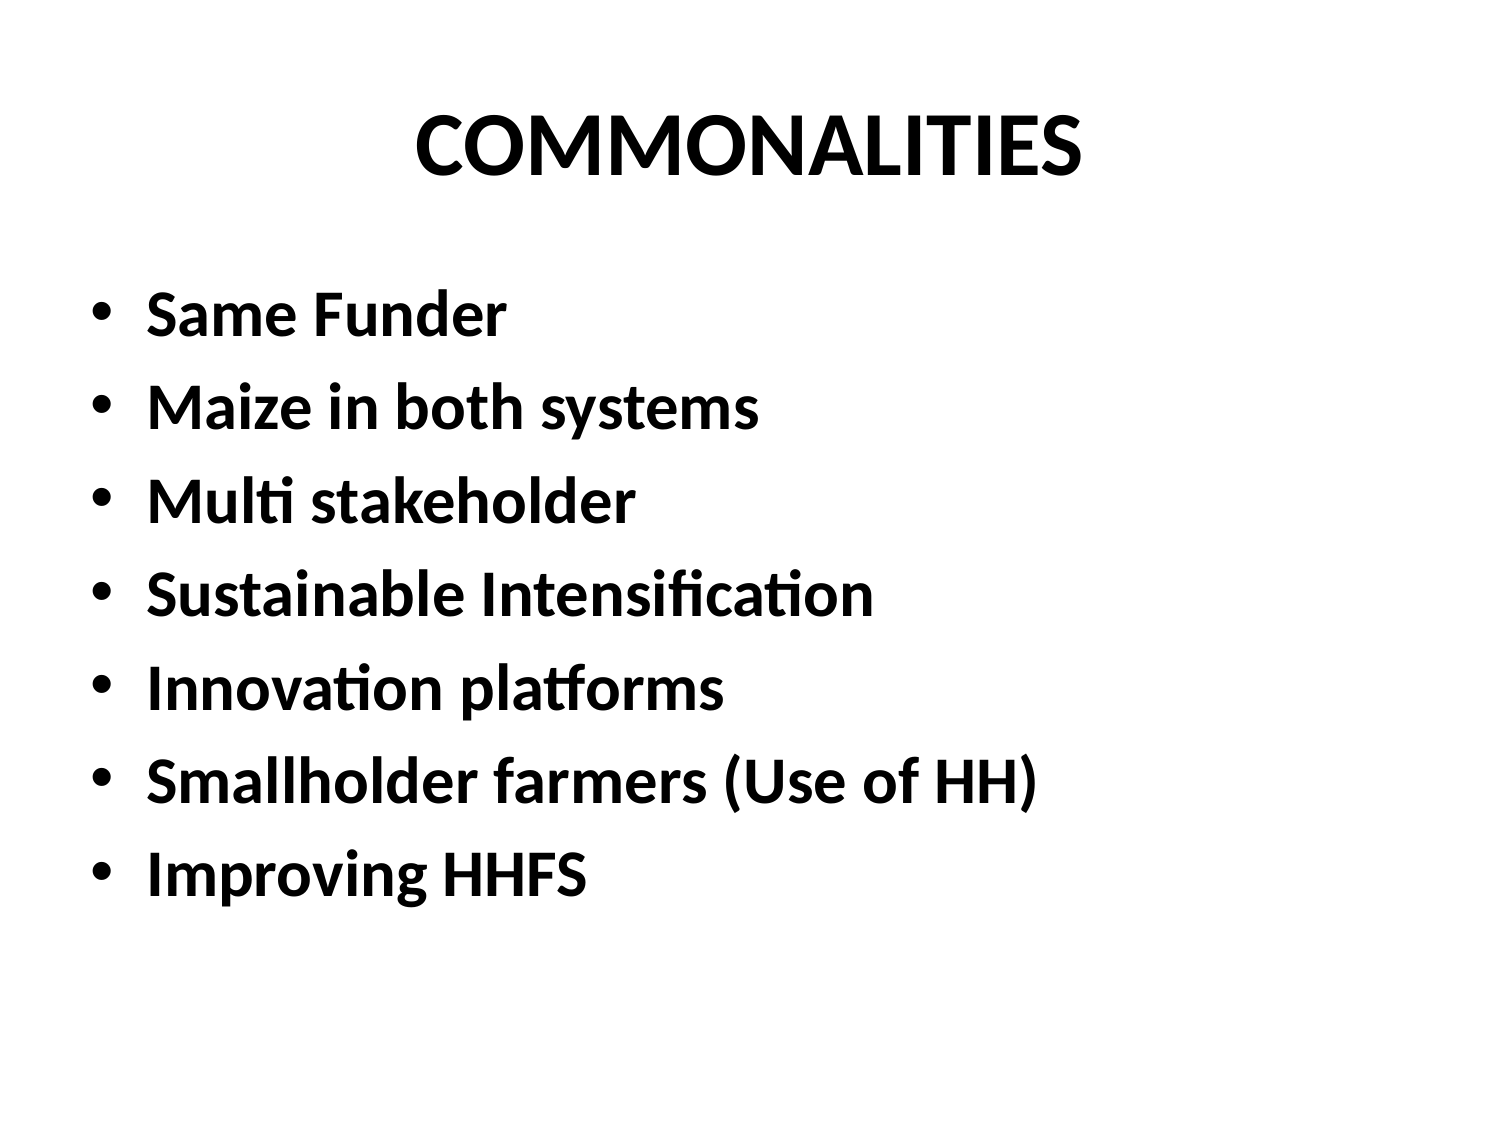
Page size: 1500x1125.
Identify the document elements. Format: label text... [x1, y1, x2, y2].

list Same Funder Maize in both systems Multi stakeholder Sustainable Intensification Innovation platforms Smallholder farmers (Use of HH) Improving HHFS [75, 262, 1425, 1005]
title COMMONALITIES [75, 45, 1425, 233]
